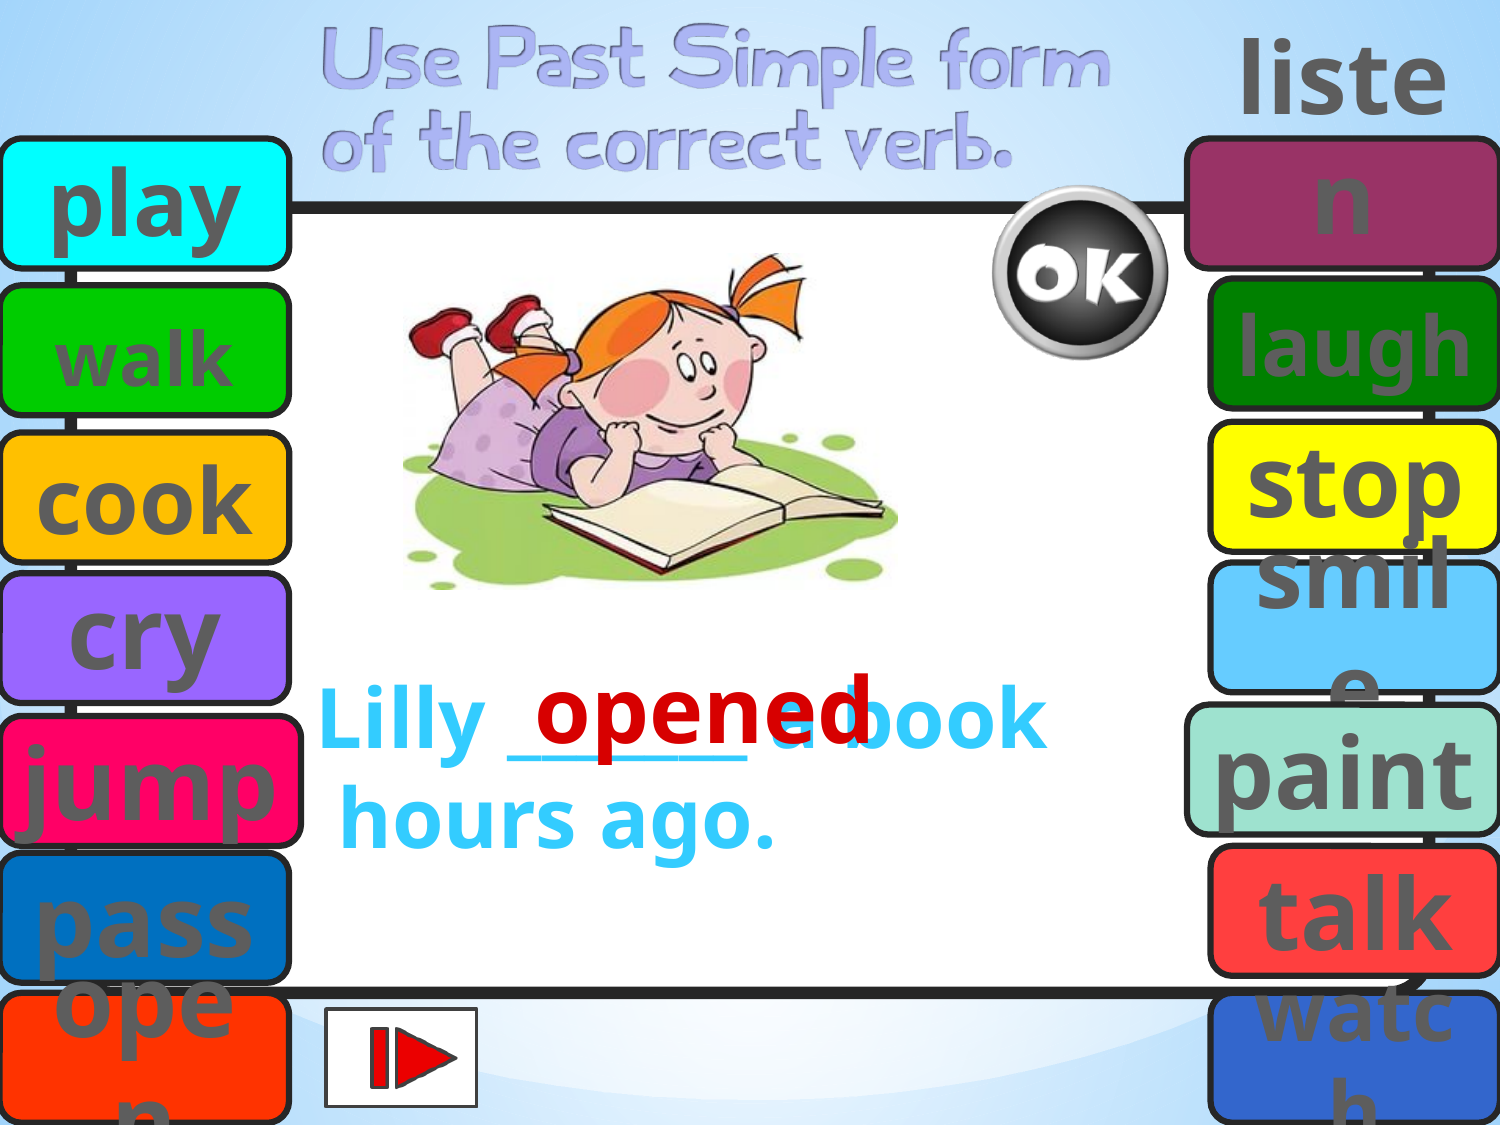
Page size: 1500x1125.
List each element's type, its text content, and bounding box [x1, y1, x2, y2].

text_box open [0, 991, 291, 1125]
text_box play [0, 137, 291, 270]
text_box [69, 837, 1422, 995]
text_box walk [0, 283, 291, 417]
picture [403, 253, 898, 591]
picture [324, 1007, 478, 1109]
text_box watch [1209, 991, 1500, 1125]
text_box listen [1185, 137, 1500, 270]
text_box cook [0, 431, 291, 564]
text_box [69, 206, 1431, 725]
text_box paint [1185, 703, 1500, 836]
text_box cry [0, 571, 291, 705]
text_box laugh [1209, 277, 1500, 410]
text_box smile [1209, 561, 1500, 694]
text_box [1254, 836, 1431, 844]
text_box talk [1209, 844, 1500, 978]
text_box Lilly _______ a book hours ago. [300, 657, 1254, 873]
text_box pass [0, 851, 291, 984]
picture [990, 183, 1169, 361]
text_box jump [0, 714, 303, 848]
text_box stop [1209, 420, 1500, 553]
text_box opened [519, 644, 906, 770]
picture [300, 3, 1124, 180]
